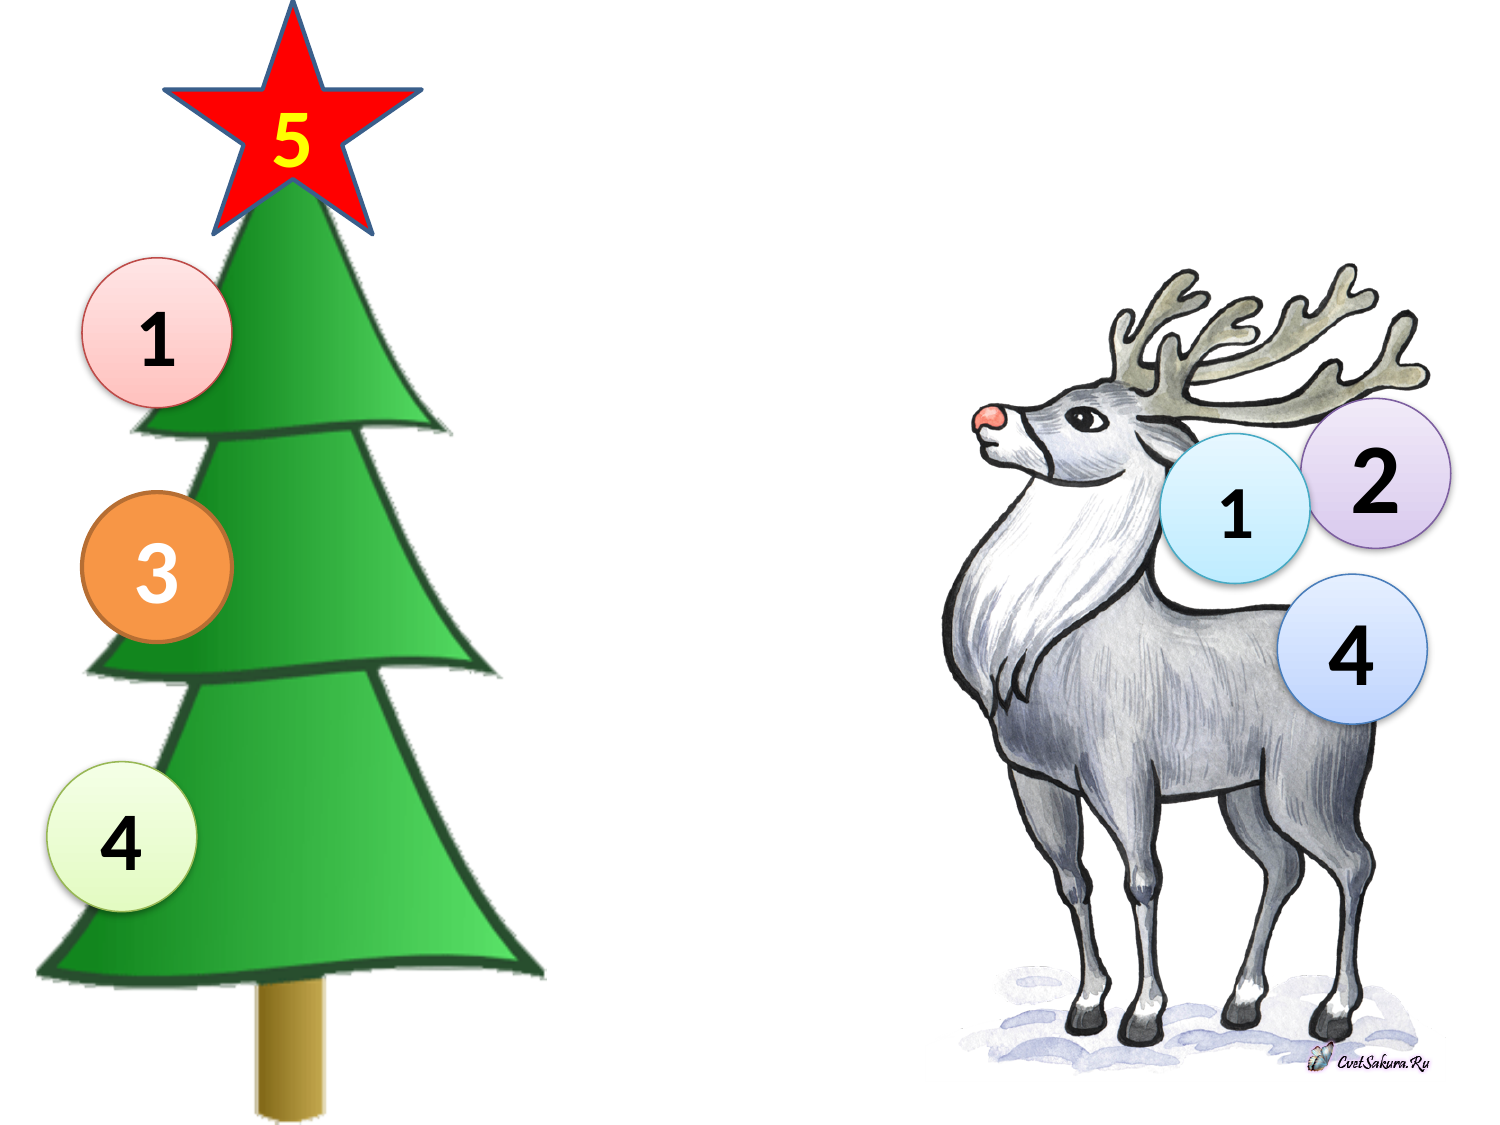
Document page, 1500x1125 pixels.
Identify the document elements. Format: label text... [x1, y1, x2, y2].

picture [34, 136, 548, 1125]
picture [925, 245, 1446, 1082]
text_box 5 [161, 0, 424, 135]
